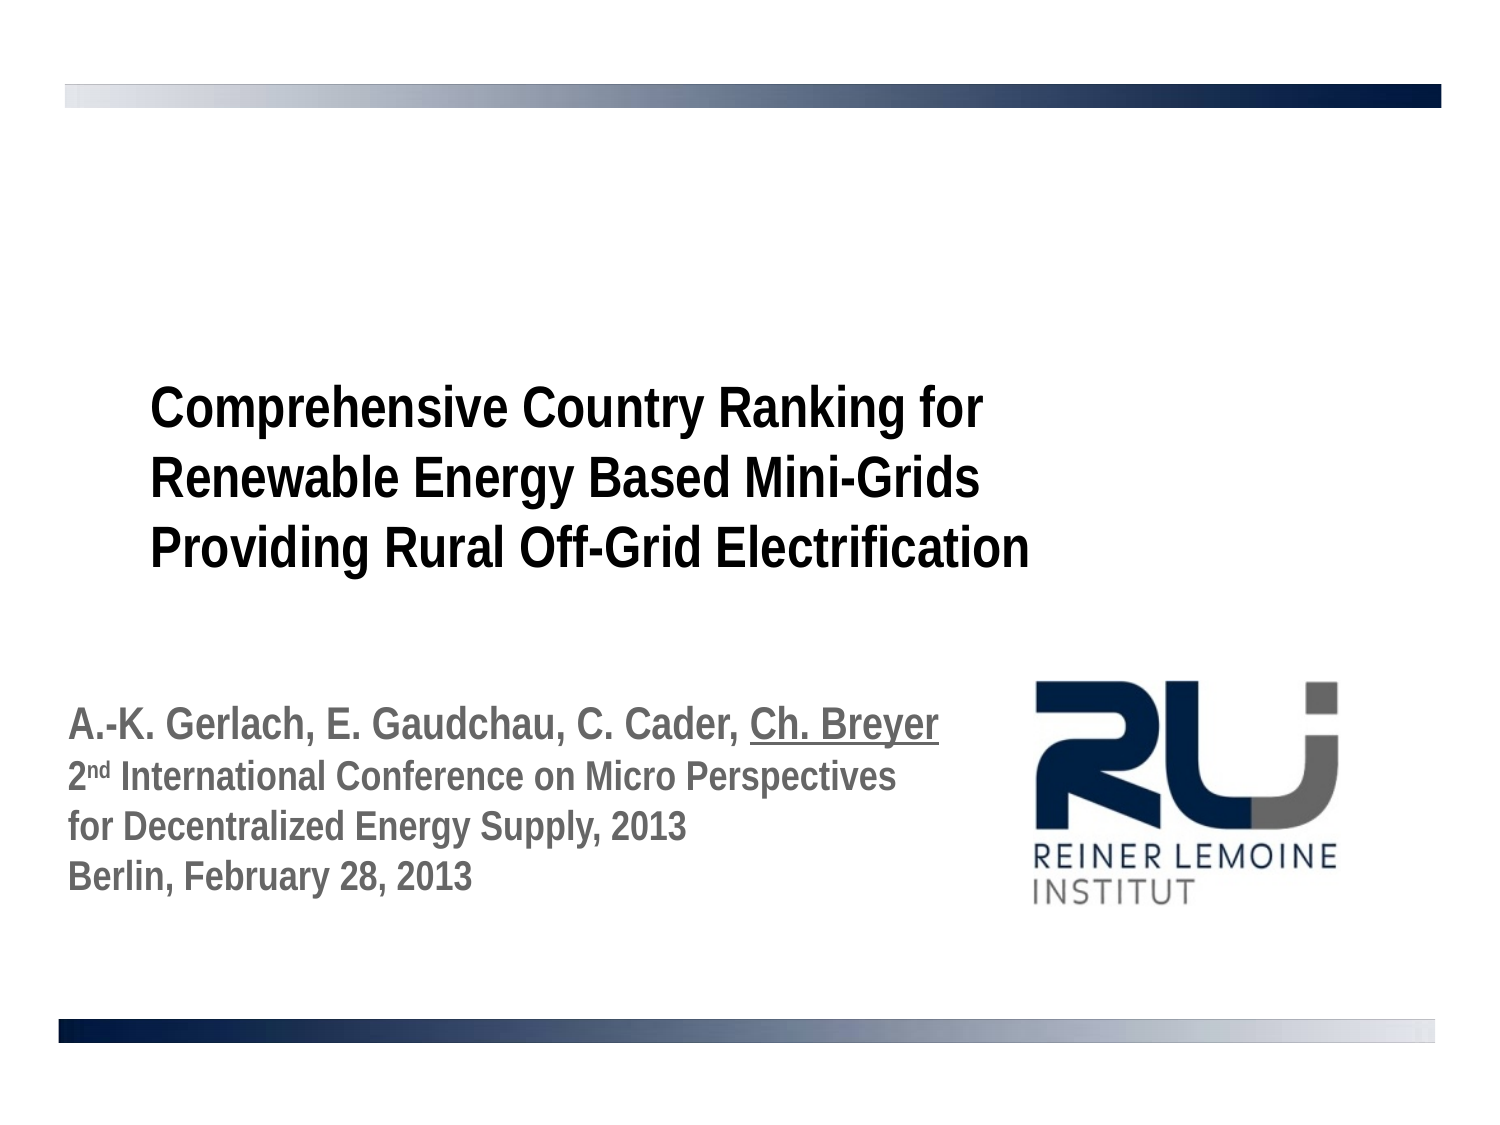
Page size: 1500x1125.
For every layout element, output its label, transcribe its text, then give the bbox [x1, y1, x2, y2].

picture [64, 84, 1442, 108]
title Comprehensive Country Ranking for Renewable Energy Based Mini-Grids Providing Rural Off-Grid Electrification [135, 290, 1442, 587]
picture [1033, 680, 1341, 907]
list A.-K. Gerlach, E. Gaudchau, C. Cader, Ch. Breyer 2nd International Conference on Micro Perspectives for Decentralized Energy Supply, 2013 Berlin, February 28, 2013 [53, 660, 1010, 907]
picture [58, 1019, 1436, 1043]
